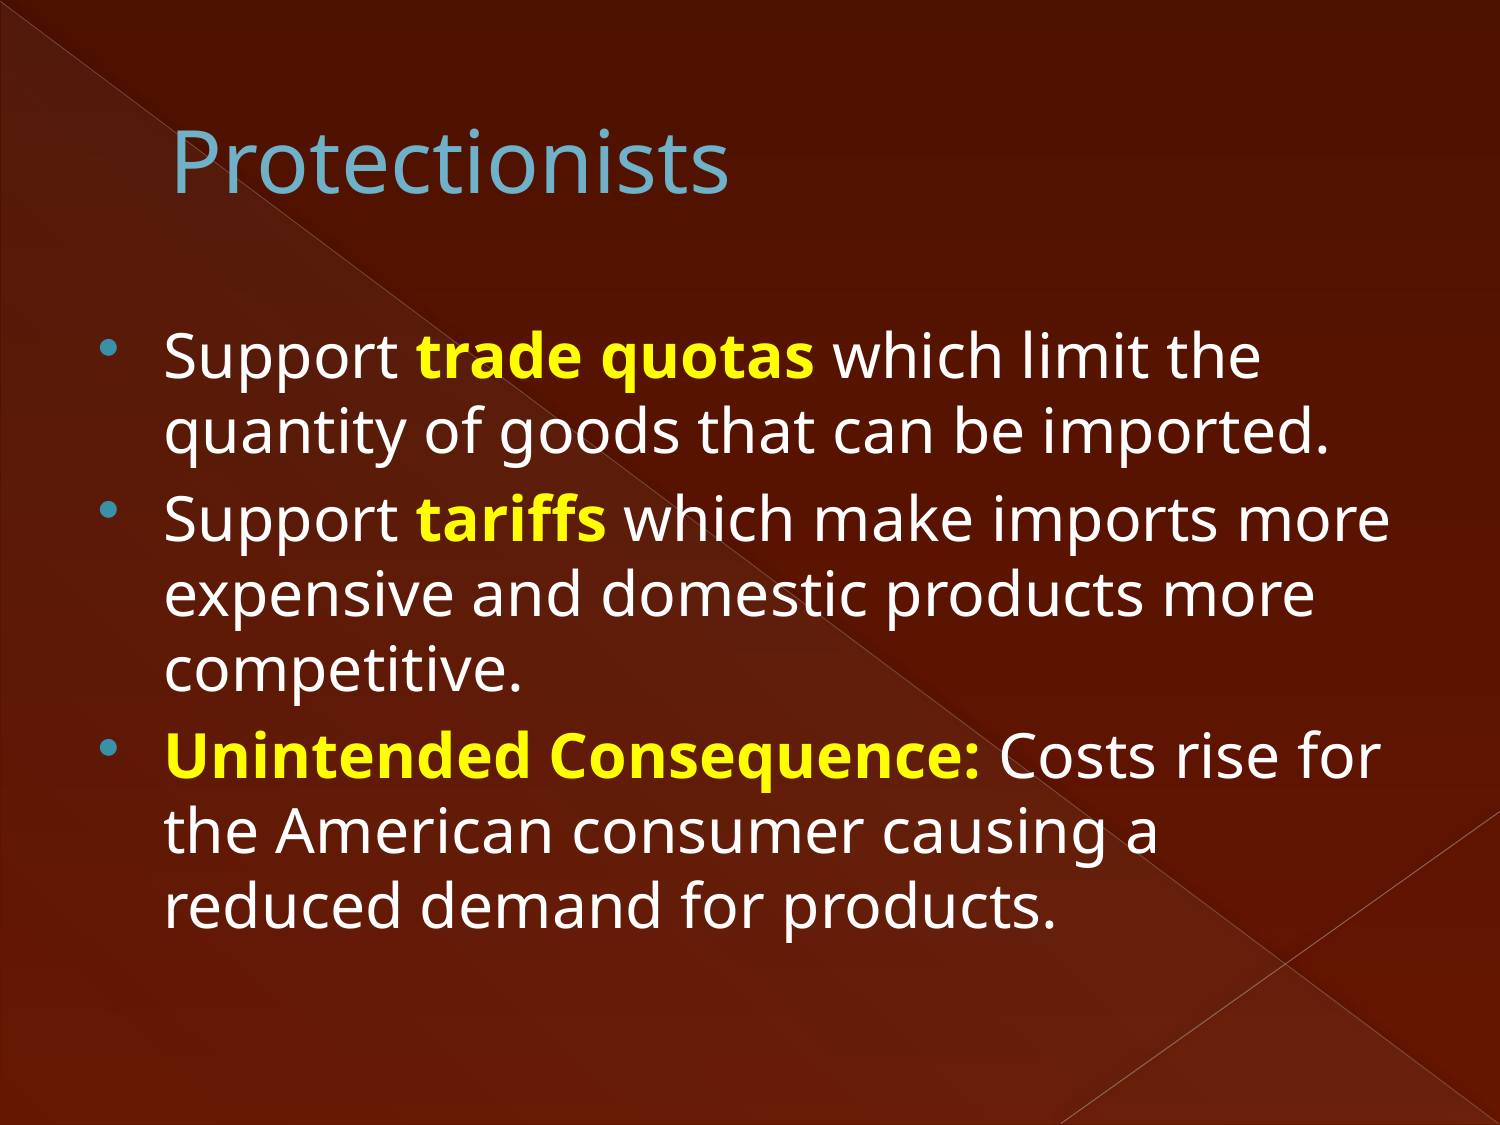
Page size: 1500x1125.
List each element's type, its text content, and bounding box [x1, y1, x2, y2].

title Protectionists [75, 43, 1425, 274]
list Support trade quotas which limit the quantity of goods that can be imported. Support tariffs which make imports more expensive and domestic products more competitive. Unintended Consequence: Costs rise for the American consumer causing a reduced demand for products. [75, 308, 1425, 1059]
